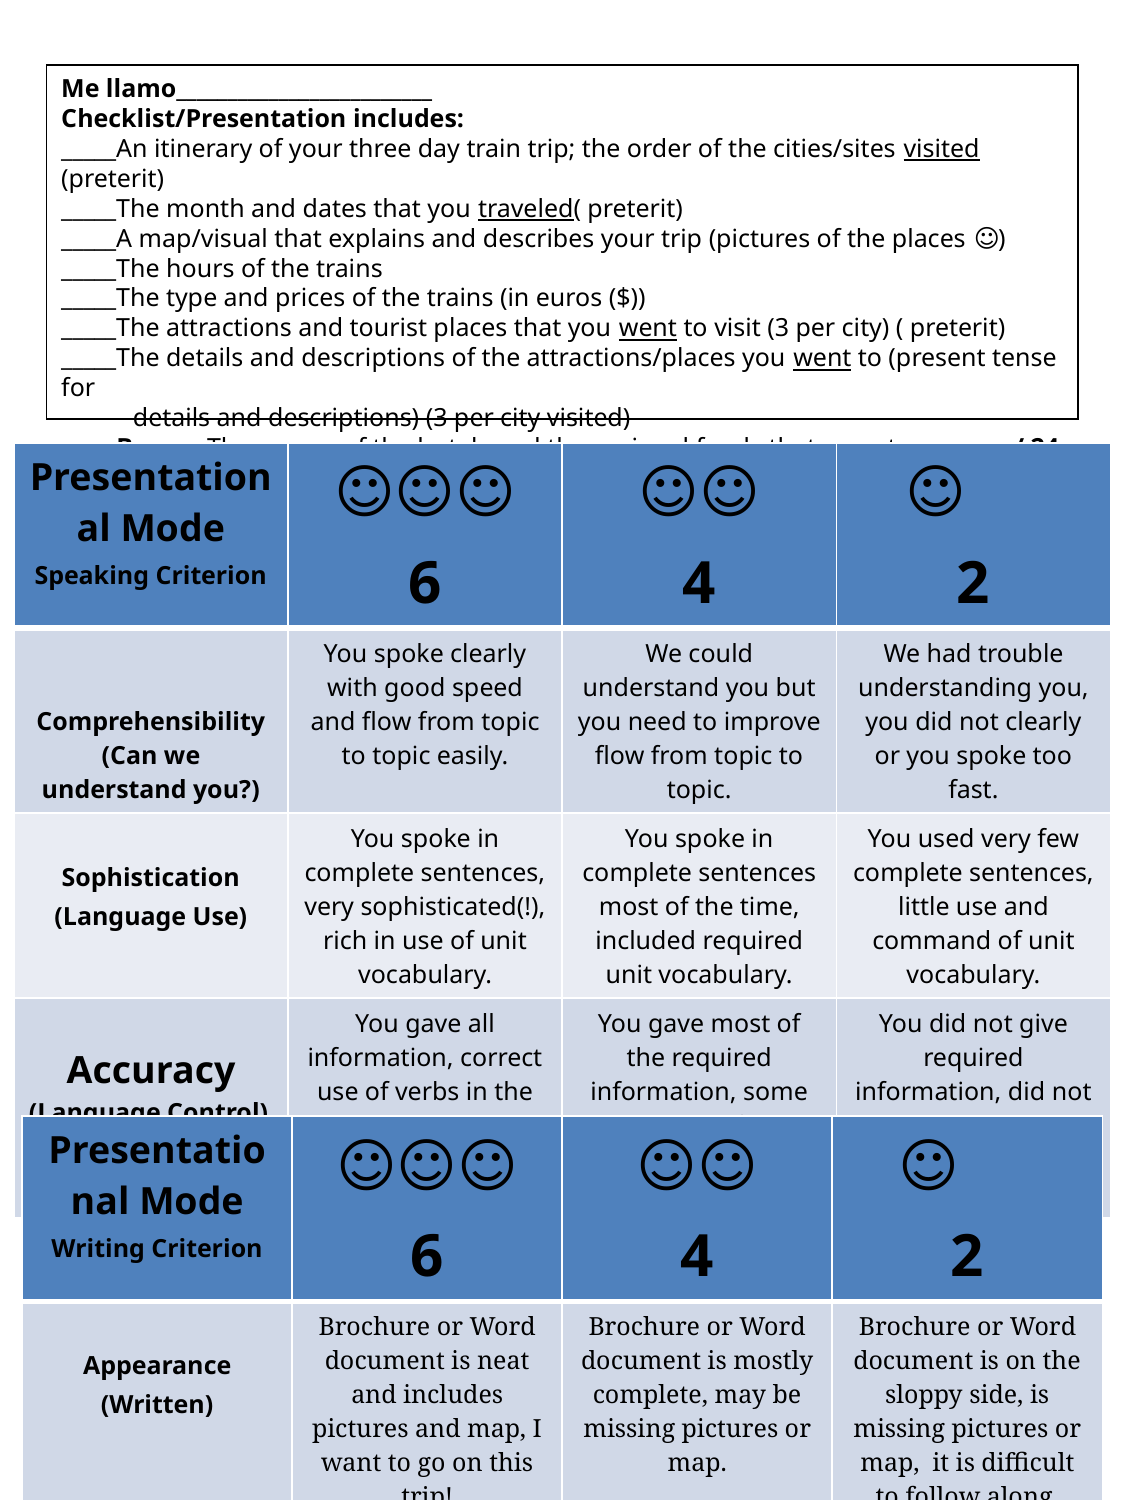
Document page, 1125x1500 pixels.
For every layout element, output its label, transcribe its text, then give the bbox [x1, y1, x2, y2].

table_cell Sophistication (Language Use) [15, 814, 287, 997]
table_cell Comprehensibility (Can we understand you?) [15, 631, 287, 812]
table_header Presentational Mode Speaking Criterion [15, 444, 287, 625]
table_cell We had trouble understanding you, you did not clearly or you spoke too fast. [837, 631, 1110, 812]
table_header ☺ 2 [833, 1117, 1102, 1299]
table_header Presentational Mode Writing Criterion [23, 1117, 291, 1299]
table_header ☺☺☺ 6 [293, 1117, 561, 1299]
table_header ☺☺☺ 6 [289, 444, 561, 625]
table_cell Brochure or Word document is on the sloppy side, is missing pictures or map, it is difficult to follow along. [833, 1304, 1102, 1500]
table_cell You gave most of the required information, some correct use of verbs in the preterit, with a few mistakes. [563, 999, 836, 1115]
table_cell Appearance (Written) [23, 1304, 291, 1500]
table_cell You did not give required information, did not use verbs in preterit correctly or at all, with many mistakes. [837, 999, 1110, 1217]
table_cell You gave all information, correct use of verbs in the preterit, with no mistakes. [289, 999, 561, 1115]
table_cell You spoke in complete sentences most of the time, included required unit vocabulary. [563, 814, 836, 997]
table_cell You used very few complete sentences, little use and command of unit vocabulary. [837, 814, 1110, 997]
table_cell We could understand you but you need to improve flow from topic to topic. [563, 631, 836, 812]
table_cell Brochure or Word document is neat and includes pictures and map, I want to go on this trip! [293, 1304, 561, 1500]
text_box Me llamo_________________________ Checklist/Presentation includes: _____An itinerary of your three day train trip; the order of the cities/sites visited (preterit) _____The month and dates that you traveled( preterit) _____A map/visual that explains and describes your trip (pictures of the places ☺) _____The hours of the trains _____The type and prices of the trains (in euros ($)) _____The attractions and tourist places that you went to visit (3 per city) ( preterit) _____The details and descriptions of the attractions/places you went to (present tense for details and descriptions) (3 per city visited) _____Bonus: The names of the hotels and the regional foods that you ate _____ / 24 points [46, 64, 1079, 420]
table_cell You spoke clearly with good speed and flow from topic to topic easily. [289, 631, 561, 812]
table_cell Brochure or Word document is mostly complete, may be missing pictures or map. [563, 1304, 831, 1500]
table_cell You spoke in complete sentences, very sophisticated(!), rich in use of unit vocabulary. [289, 814, 561, 997]
table_cell Accuracy (Language Control) [15, 999, 287, 1217]
table_header ☺ 2 [837, 444, 1110, 625]
table_header ☺☺ 4 [563, 444, 836, 625]
table_header ☺☺ 4 [563, 1117, 831, 1299]
